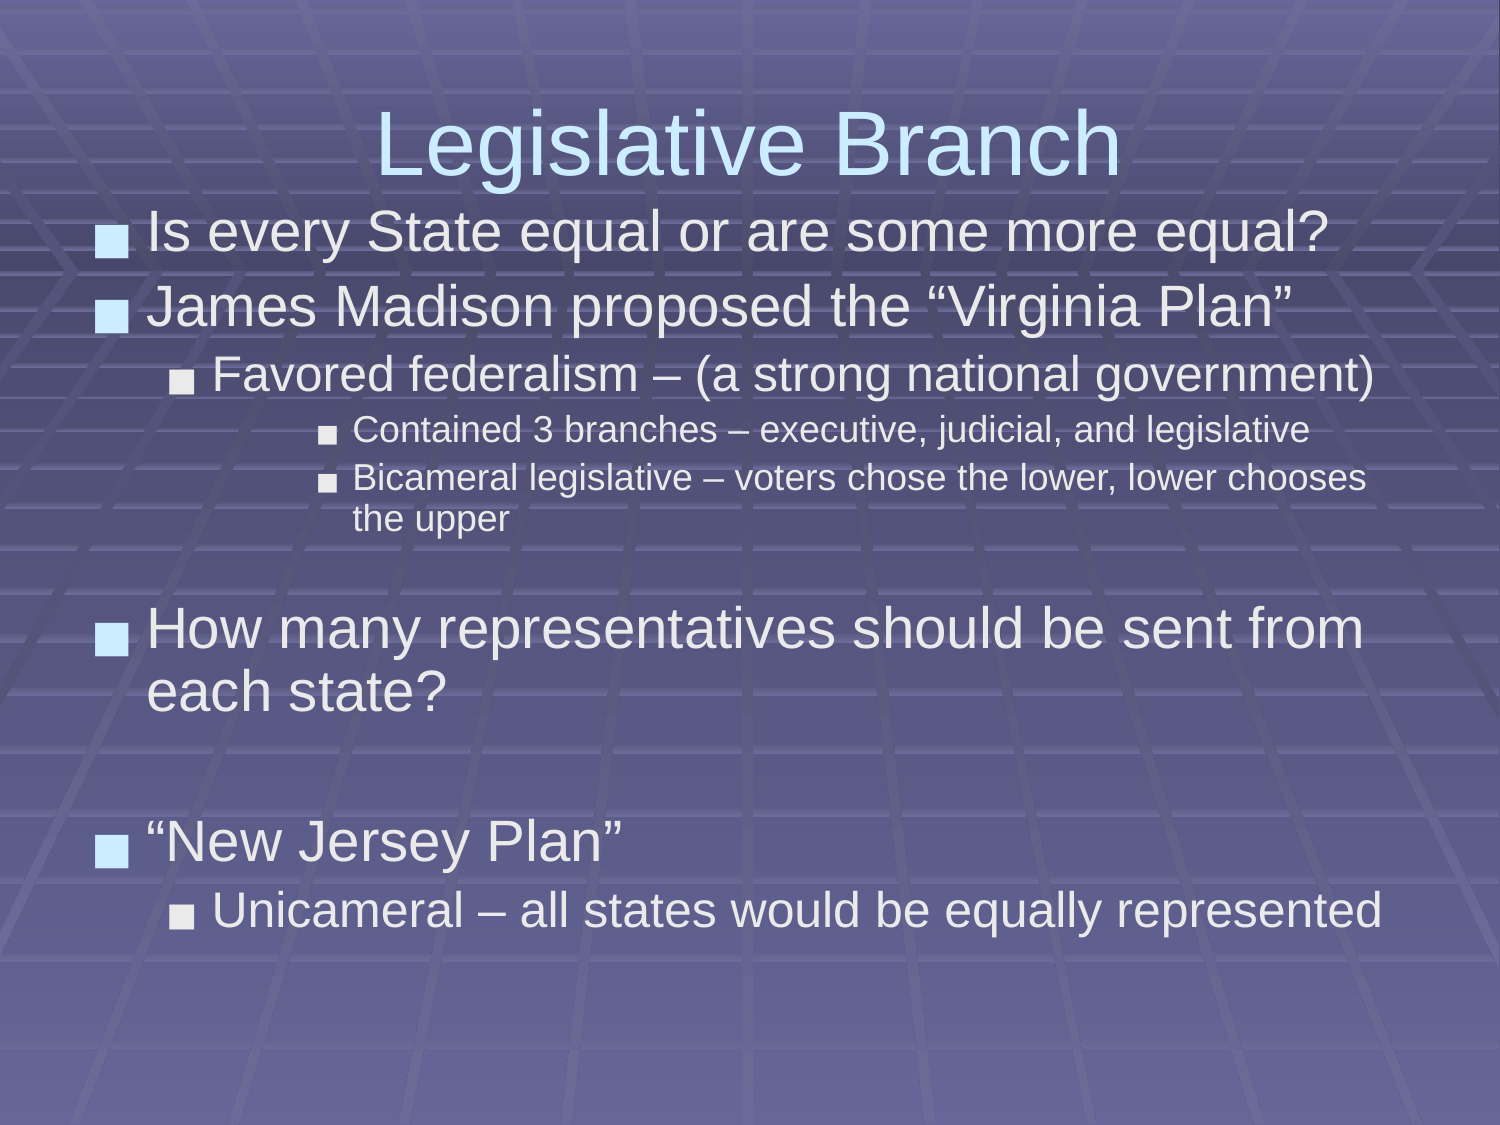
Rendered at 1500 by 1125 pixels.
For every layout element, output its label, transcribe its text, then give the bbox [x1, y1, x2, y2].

title Legislative Branch [74, 44, 1425, 193]
list Is every State equal or are some more equal? James Madison proposed the “Virginia Plan” Favored federalism – (a strong national government) Contained 3 branches – executive, judicial, and legislative Bicameral legislative – voters chose the lower, lower chooses the upper How many representatives should be sent from each state? “New Jersey Plan” Unicameral – all states would be equally represented [74, 193, 1425, 932]
